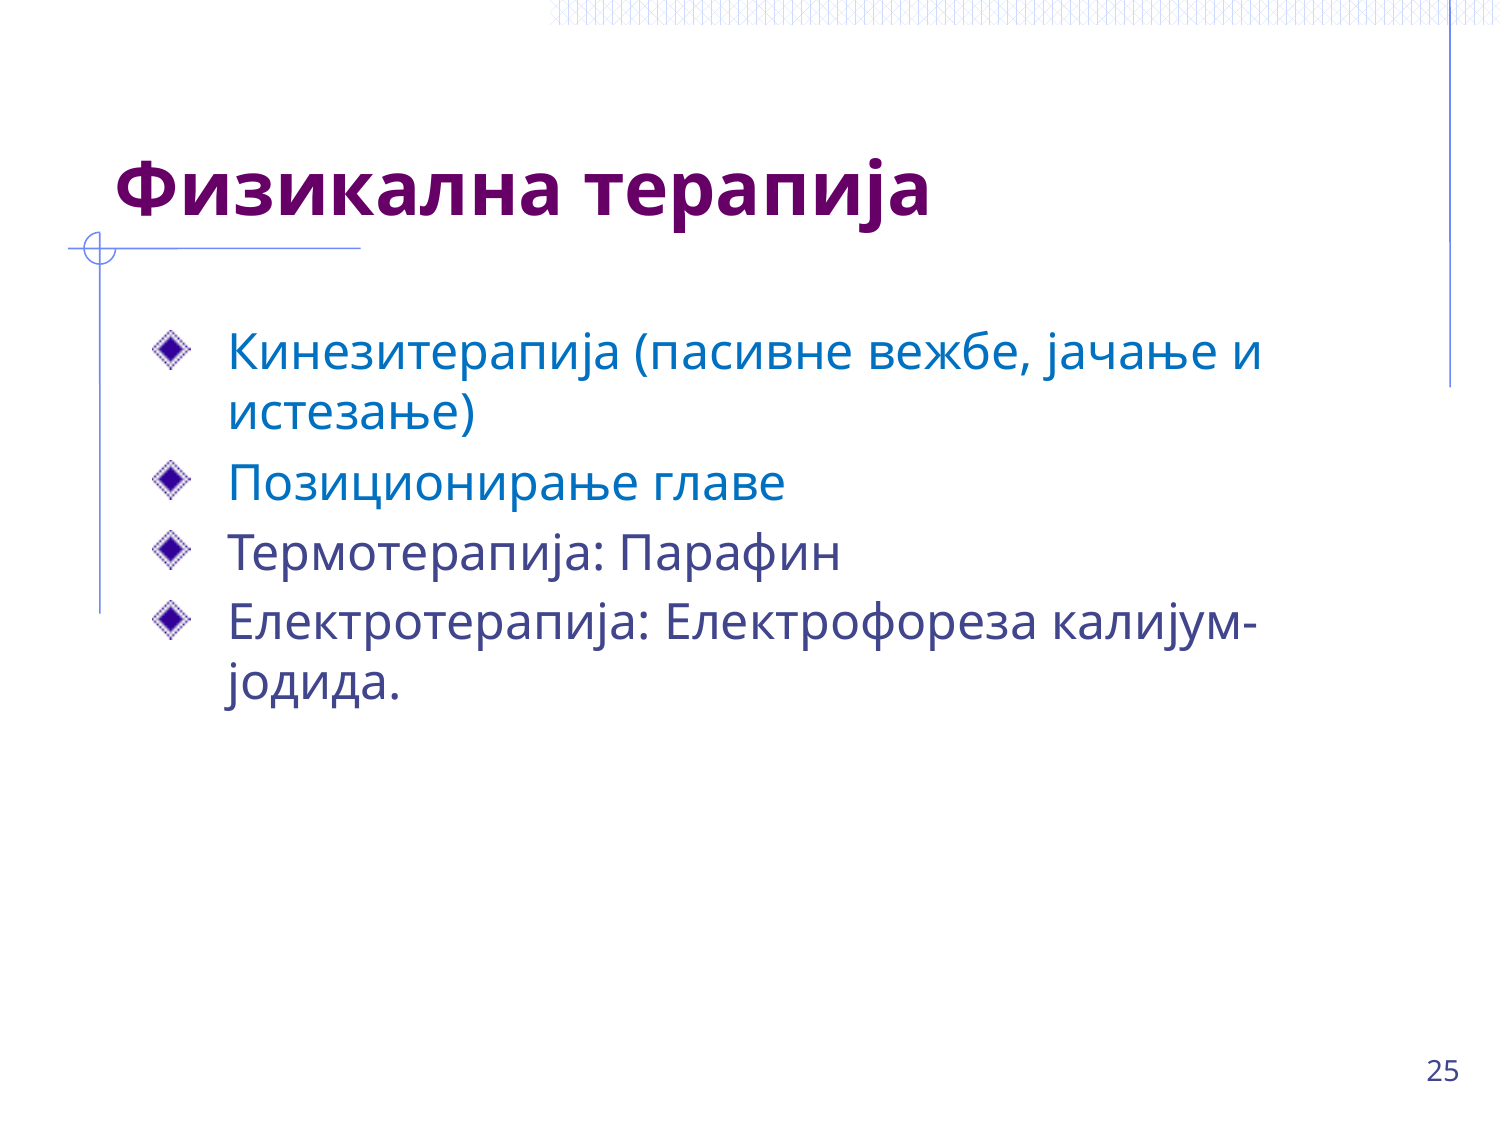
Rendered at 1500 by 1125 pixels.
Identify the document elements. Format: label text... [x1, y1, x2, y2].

list Кинезитерапија (пасивне вежбе, јачање и истезање) Позиционирање главе Термотерапија: Парафин Електротерапија: Електрофореза калијум-јодида. [137, 312, 1413, 988]
picture [152, 330, 191, 370]
picture [152, 530, 191, 570]
picture [152, 460, 191, 500]
slide_number 25 [1162, 1025, 1475, 1100]
picture [152, 600, 191, 640]
title Физикална терапија [99, 49, 1376, 238]
